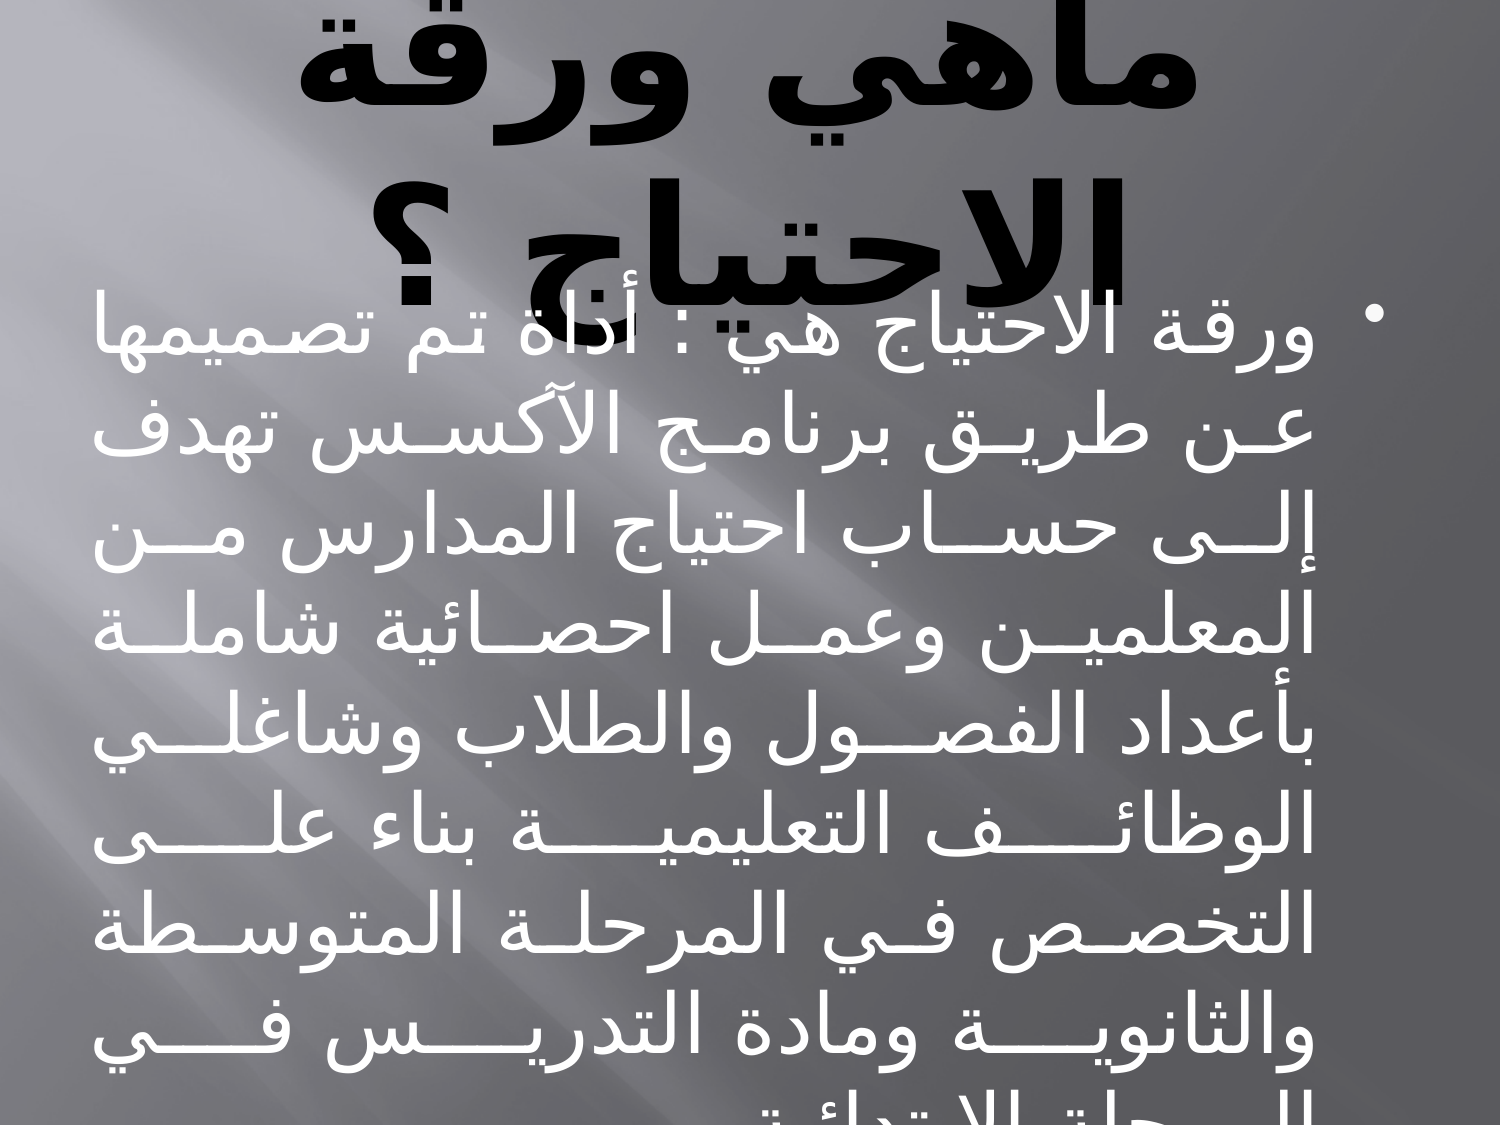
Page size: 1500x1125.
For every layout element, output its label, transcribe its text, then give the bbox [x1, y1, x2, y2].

title ماهي ورقة الاحتياج ؟ [75, 45, 1425, 233]
list ورقة الاحتياج هي : أداة تم تصميمها عن طريق برنامج الآكسس تهدف إلى حساب احتياج المدارس من المعلمين وعمل احصائية شاملة بأعداد الفصول والطلاب وشاغلي الوظائف التعليمية بناء على التخصص في المرحلة المتوسطة والثانوية ومادة التدريس في المرحلة الابتدائية . [75, 262, 1425, 1035]
